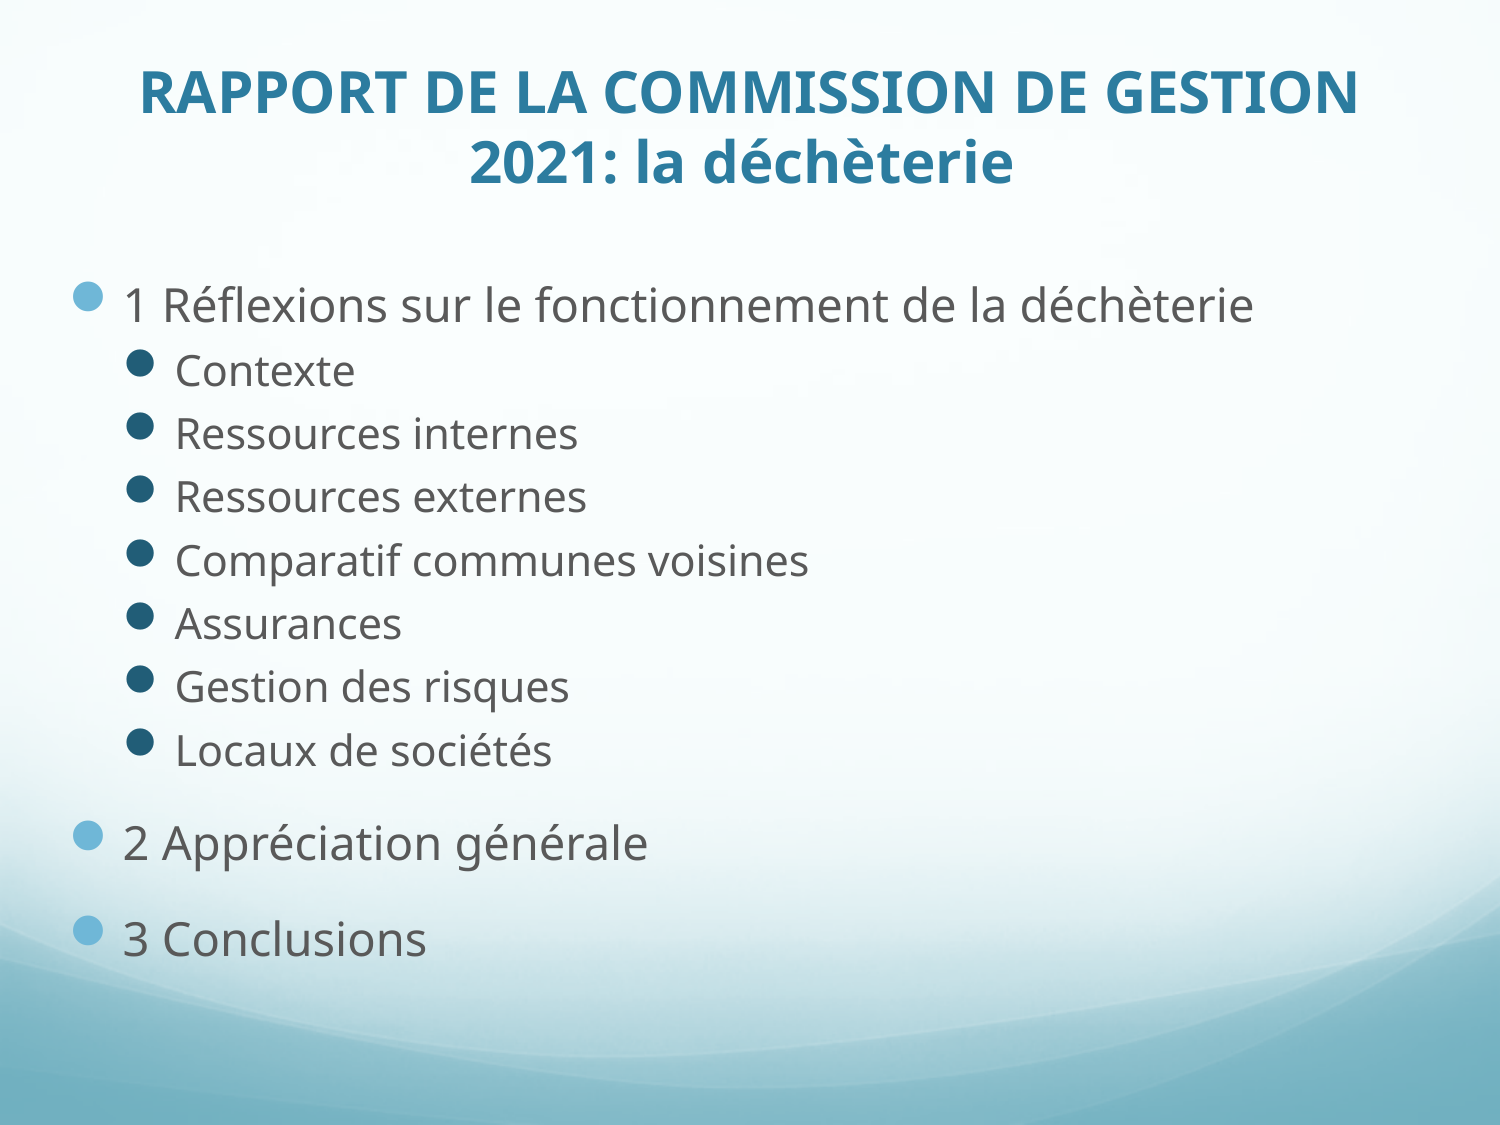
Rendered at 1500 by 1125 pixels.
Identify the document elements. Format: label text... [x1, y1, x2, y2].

list 1 Réflexions sur le fonctionnement de la déchèterie Contexte Ressources internes Ressources externes Comparatif communes voisines Assurances Gestion des risques Locaux de sociétés 2 Appréciation générale 3 Conclusions [53, 171, 1410, 975]
title RAPPORT DE LA COMMISSION DE GESTION 2021: la déchèterie [90, 17, 1410, 171]
